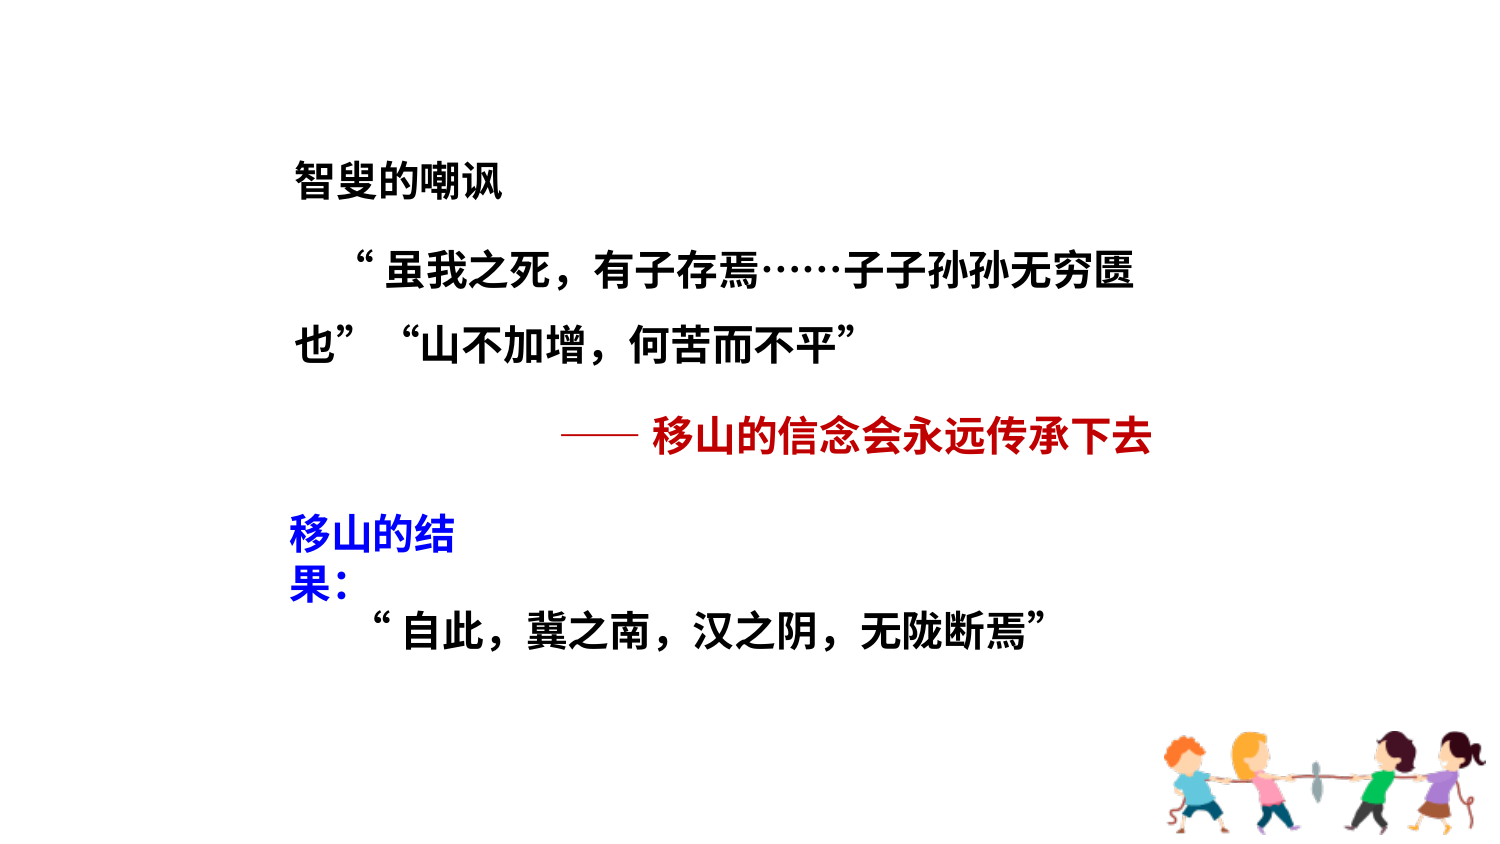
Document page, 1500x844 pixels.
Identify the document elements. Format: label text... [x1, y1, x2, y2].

picture [1164, 731, 1486, 835]
text_box 移山的结果： [274, 500, 550, 616]
text_box ——移山的信念会永远传承下去 [544, 401, 1282, 467]
text_box “自此，冀之南，汉之阴，无陇断焉” [334, 597, 1158, 663]
text_box “虽我之死，有子存焉……子子孙孙无穷匮也”“山不加增，何苦而不平” [279, 211, 1228, 377]
text_box 智叟的嘲讽 [279, 147, 544, 213]
